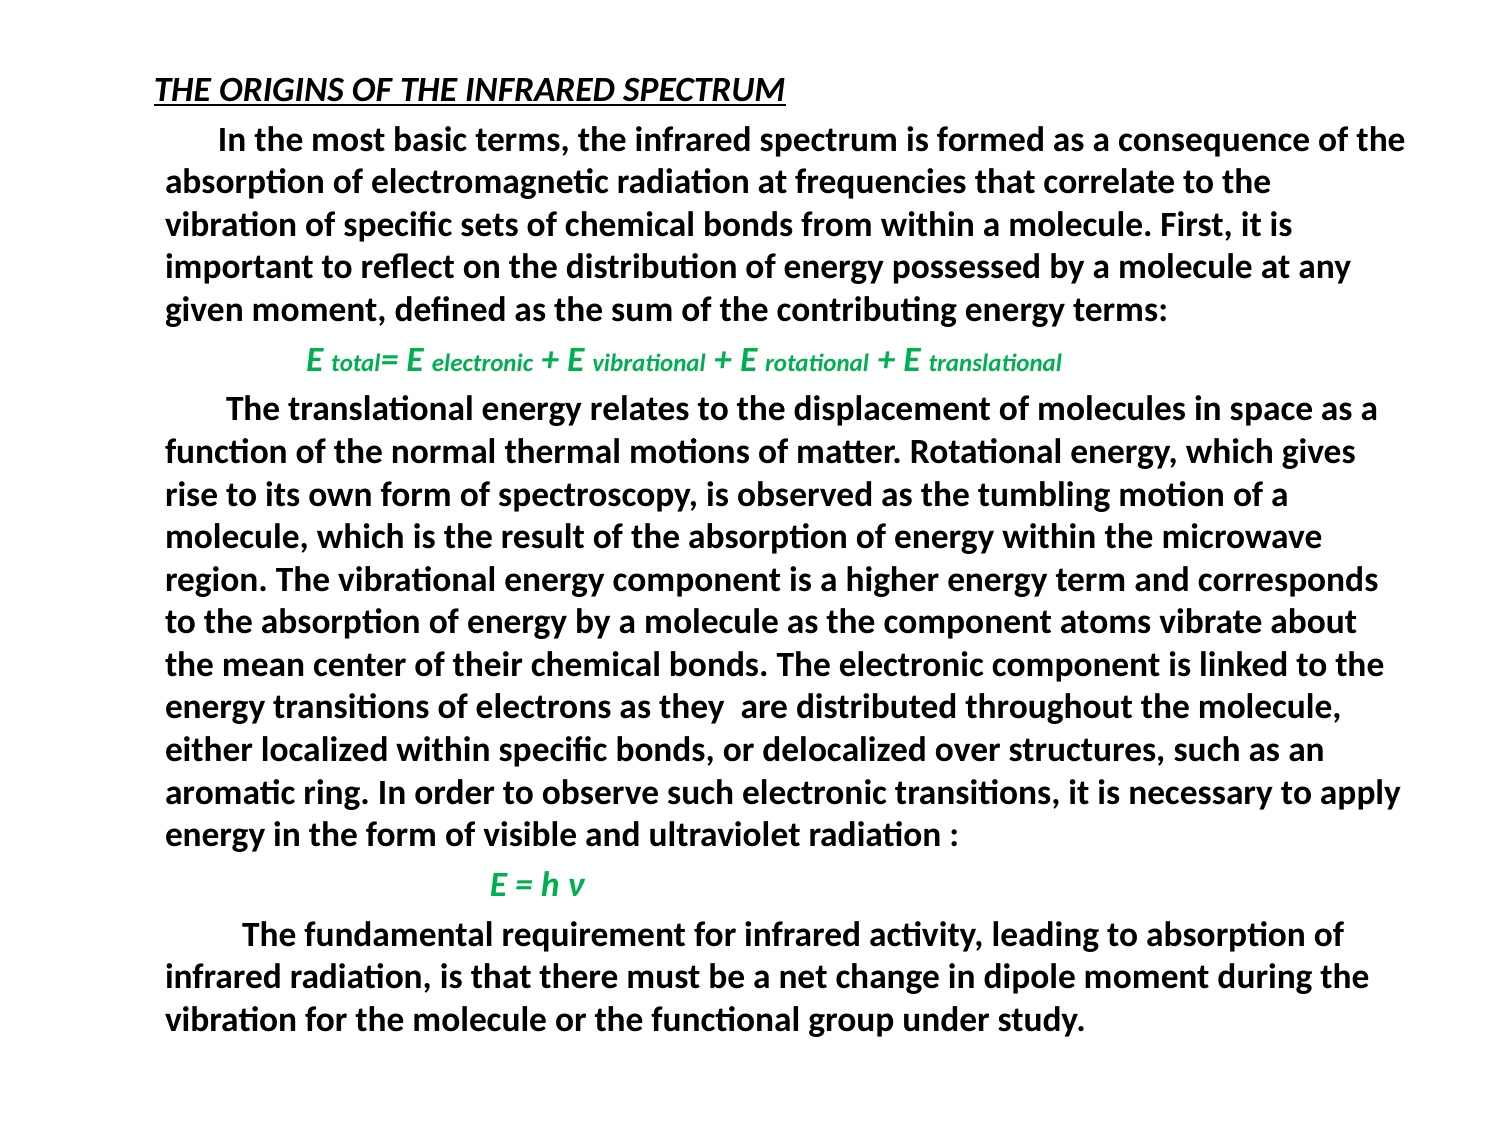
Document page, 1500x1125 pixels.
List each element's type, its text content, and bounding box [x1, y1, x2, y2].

list THE ORIGINS OF THE INFRARED SPECTRUM In the most basic terms, the infrared spectrum is formed as a consequence of the absorption of electromagnetic radiation at frequencies that correlate to the vibration of specific sets of chemical bonds from within a molecule. First, it is important to reflect on the distribution of energy possessed by a molecule at any given moment, defined as the sum of the contributing energy terms: E total= E electronic + E vibrational + E rotational + E translational The translational energy relates to the displacement of molecules in space as a function of the normal thermal motions of matter. Rotational energy, which gives rise to its own form of spectroscopy, is observed as the tumbling motion of a molecule, which is the result of the absorption of energy within the microwave region. The vibrational energy component is a higher energy term and corresponds to the absorption of energy by a molecule as the component atoms vibrate about the mean center of their chemical bonds. The electronic component is linked to the energy transitions of electrons as they are distributed throughout the molecule, either localized within specific bonds, or delocalized over structures, such as an aromatic ring. In order to observe such electronic transitions, it is necessary to apply energy in the form of visible and ultraviolet radiation : E = h ν The fundamental requirement for infrared activity, leading to absorption of infrared radiation, is that there must be a net change in dipole moment during the vibration for the molecule or the functional group under study. [75, 58, 1425, 1055]
